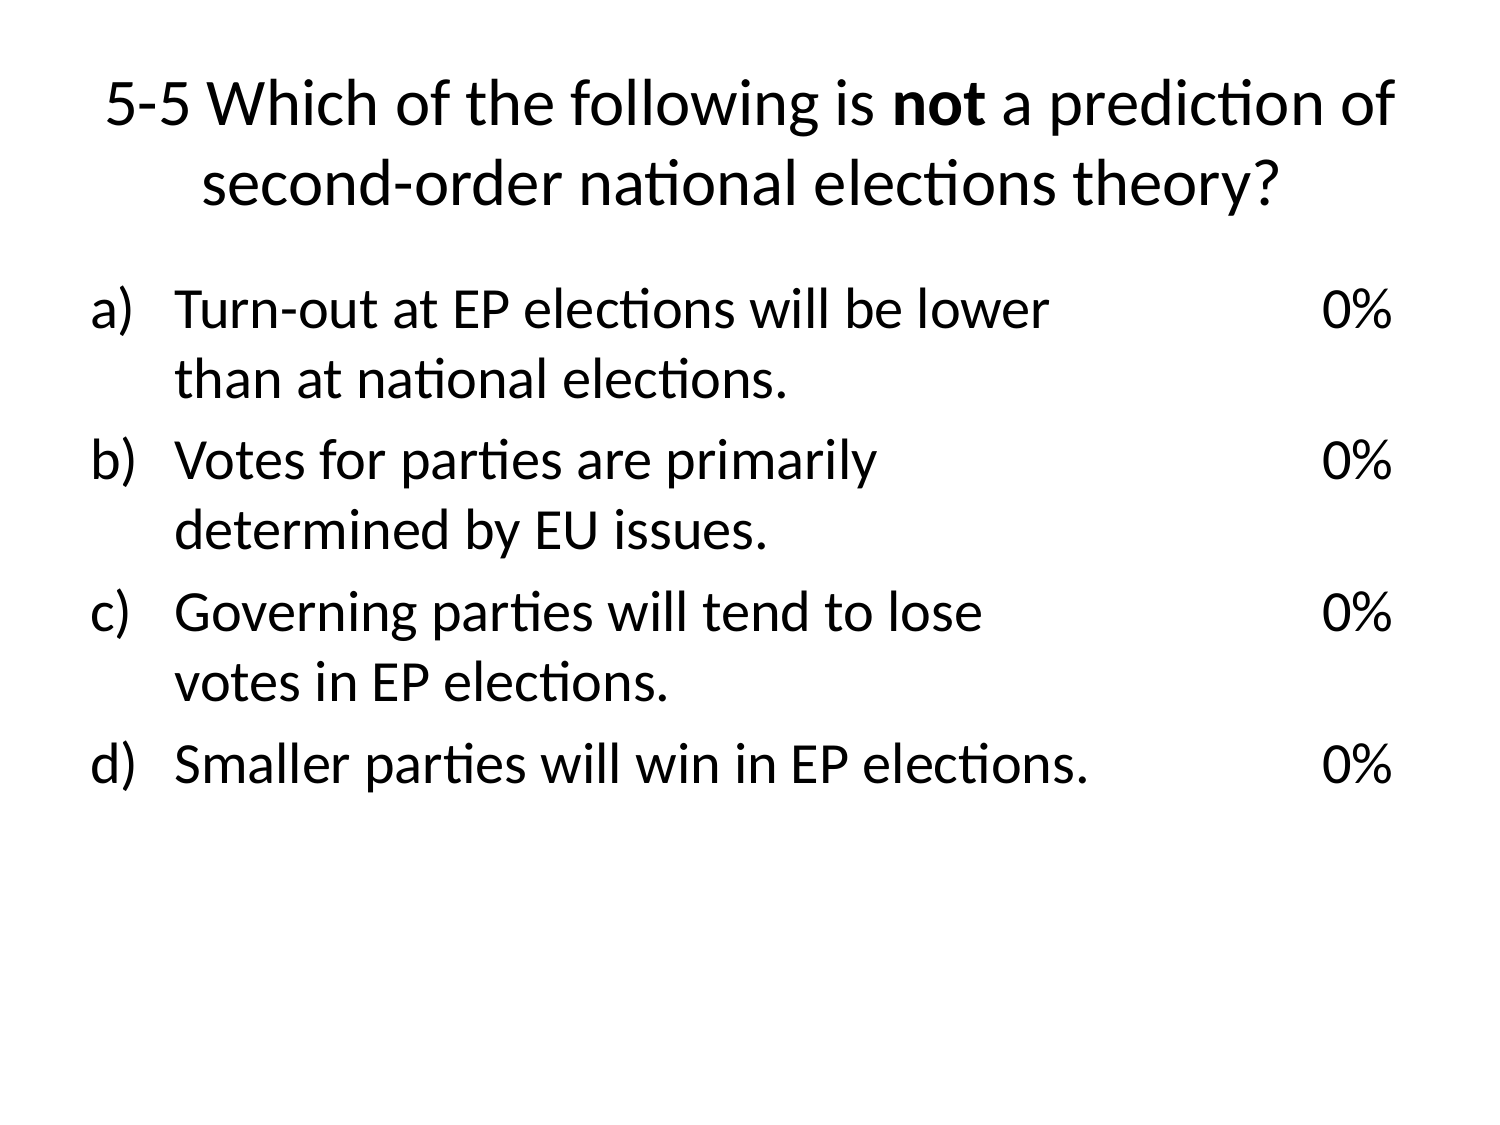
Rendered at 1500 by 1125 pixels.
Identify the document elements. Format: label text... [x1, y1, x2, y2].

list Turn-out at EP elections will be lower than at national elections. Votes for parties are primarily determined by EU issues. Governing parties will tend to lose votes in EP elections. Smaller parties will win in EP elections. [74, 262, 1117, 816]
title 5-5 Which of the following is not a prediction of second-order national elections theory? [74, 37, 1426, 241]
list 0% 0% 0% 0% [1124, 262, 1409, 1006]
